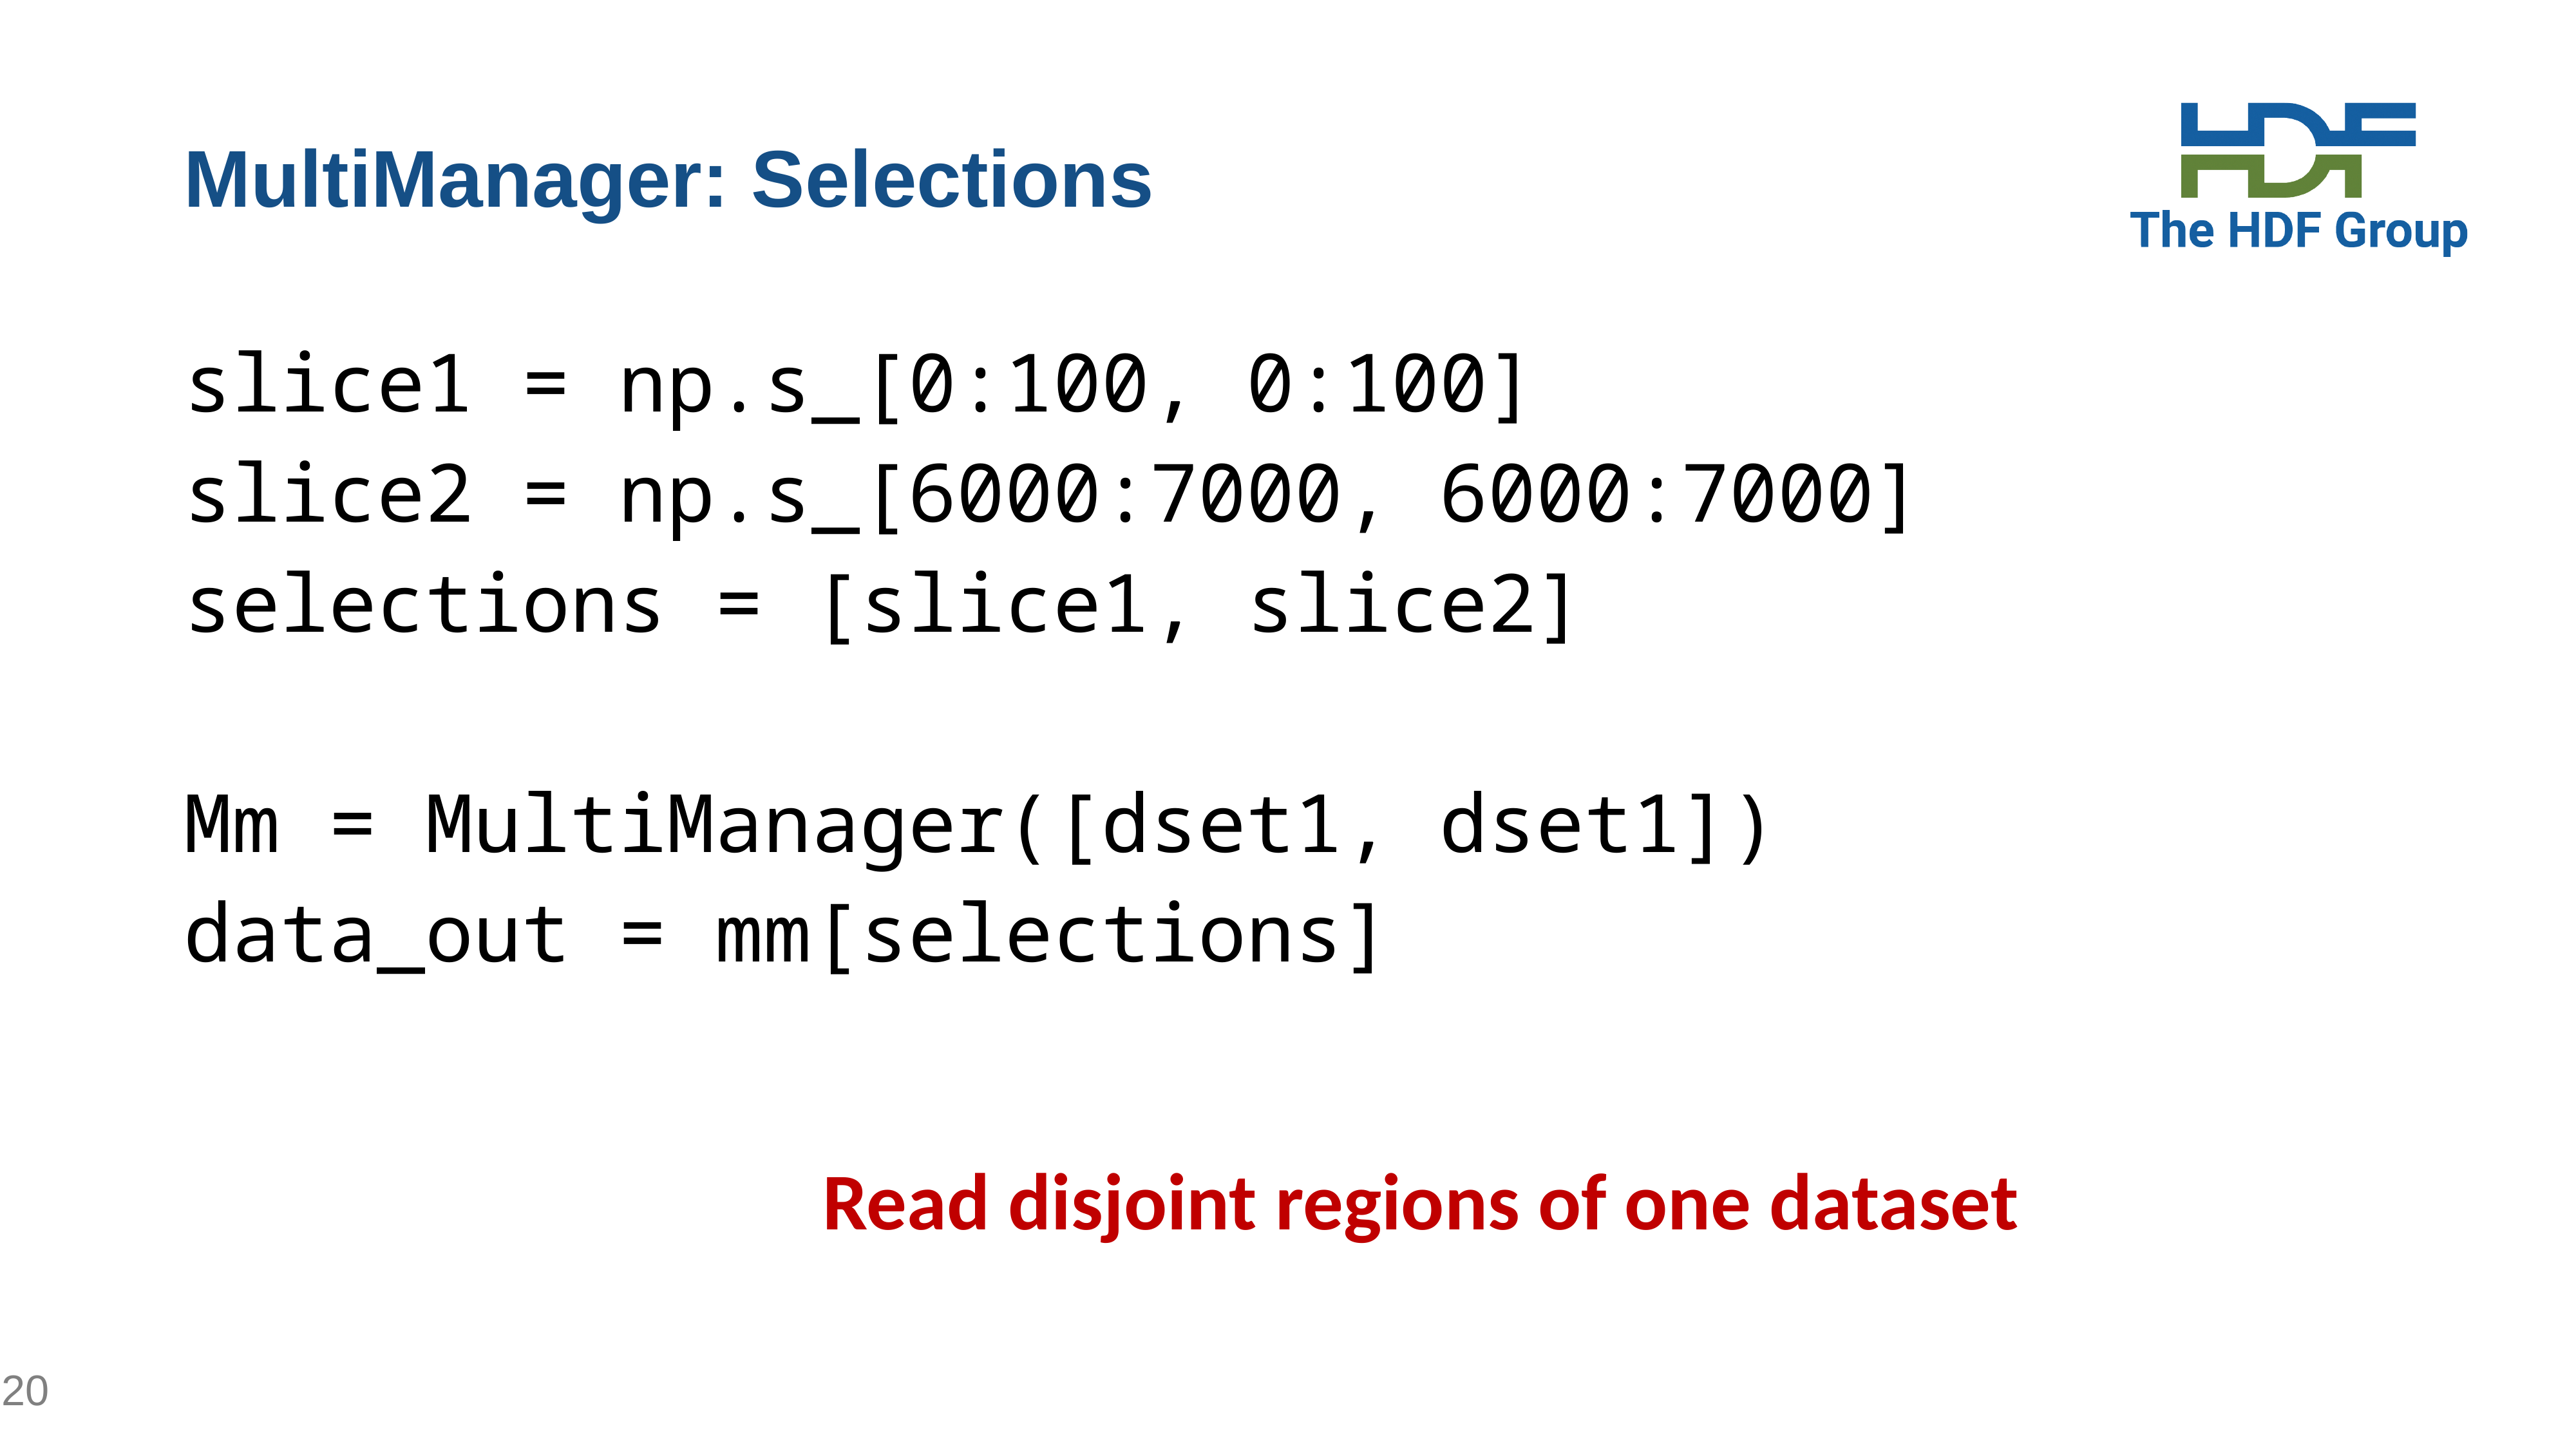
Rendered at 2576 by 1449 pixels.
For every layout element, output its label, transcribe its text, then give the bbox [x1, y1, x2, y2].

title MultiManager: Selections [178, 142, 1980, 220]
list slice1 = np.s_[0:100, 0:100] slice2 = np.s_[6000:7000, 6000:7000] selections = [slice1, slice2] Mm = MultiManager([dset1, dset1]) data_out = mm[selections] [178, 326, 2398, 1113]
picture [2112, 98, 2485, 263]
text_box Read disjoint regions of one dataset [813, 1144, 2572, 1251]
